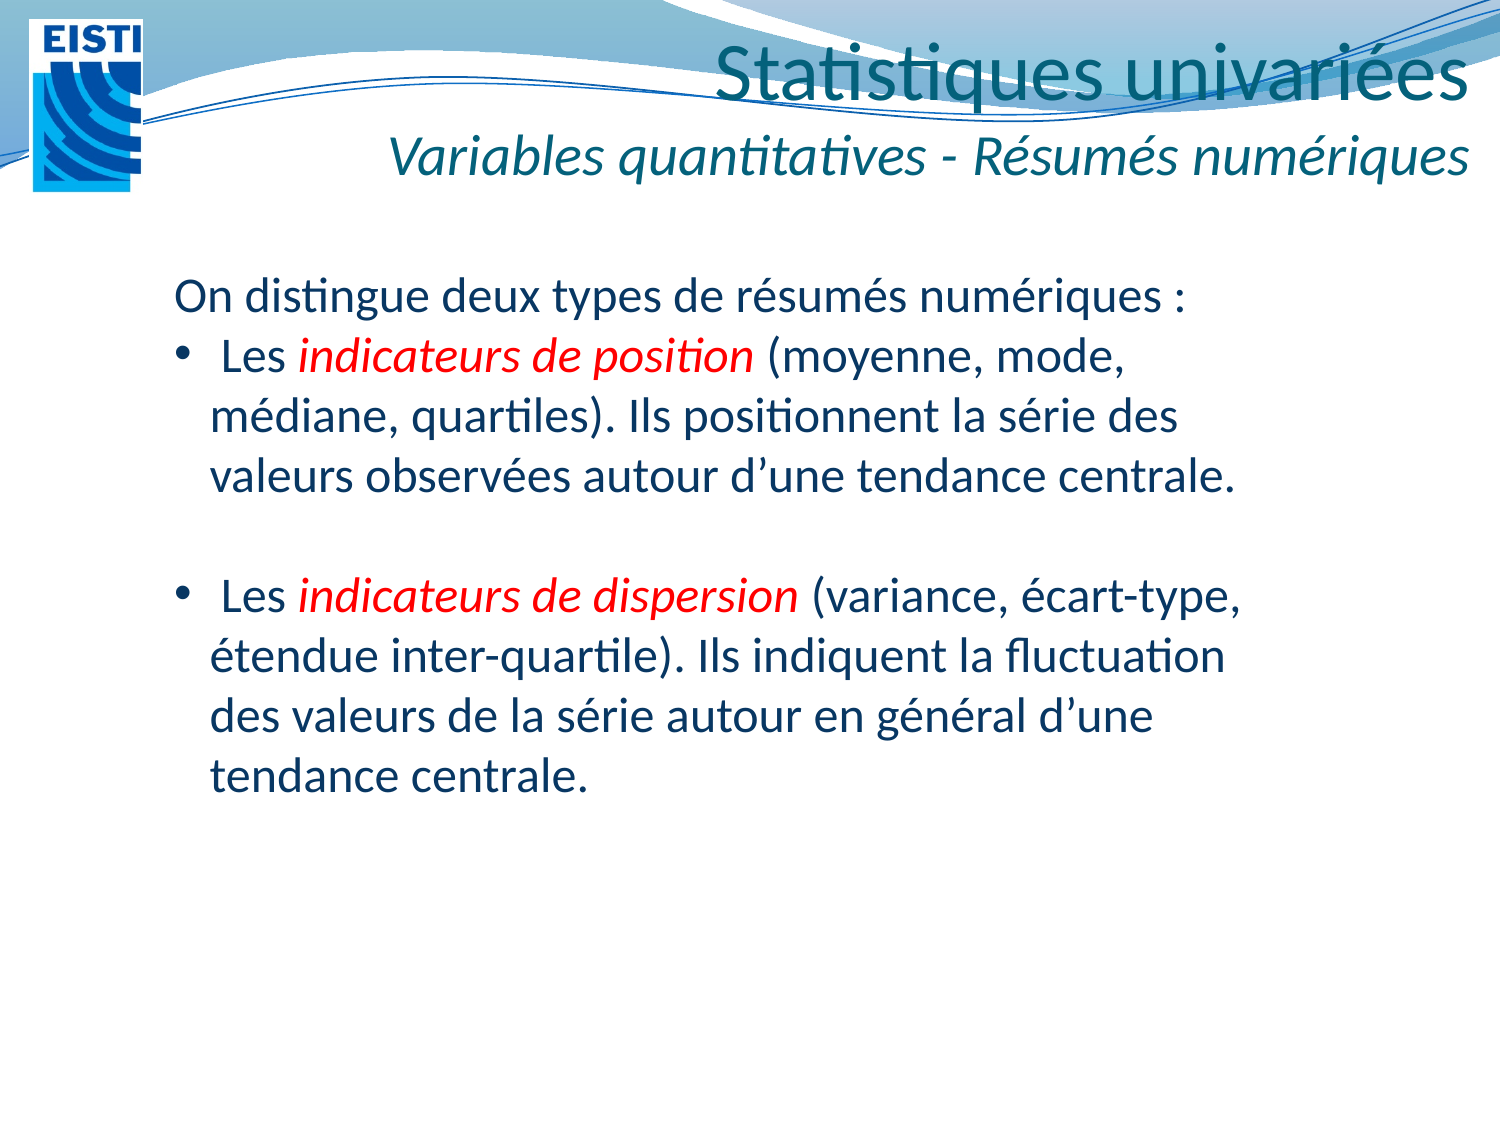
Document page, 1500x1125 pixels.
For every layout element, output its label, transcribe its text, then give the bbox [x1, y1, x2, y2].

picture [29, 19, 143, 195]
text_box On distingue deux types de résumés numériques : Les indicateurs de position (moyenne, mode, médiane, quartiles). Ils positionnent la série des valeurs observées autour d’une tendance centrale. Les indicateurs de dispersion (variance, écart-type, étendue inter-quartile). Ils indiquent la fluctuation des valeurs de la série autour en général d’une tendance centrale. [159, 255, 1317, 811]
title Statistiques univariées Variables quantitatives - Résumés numériques [229, 0, 1471, 188]
